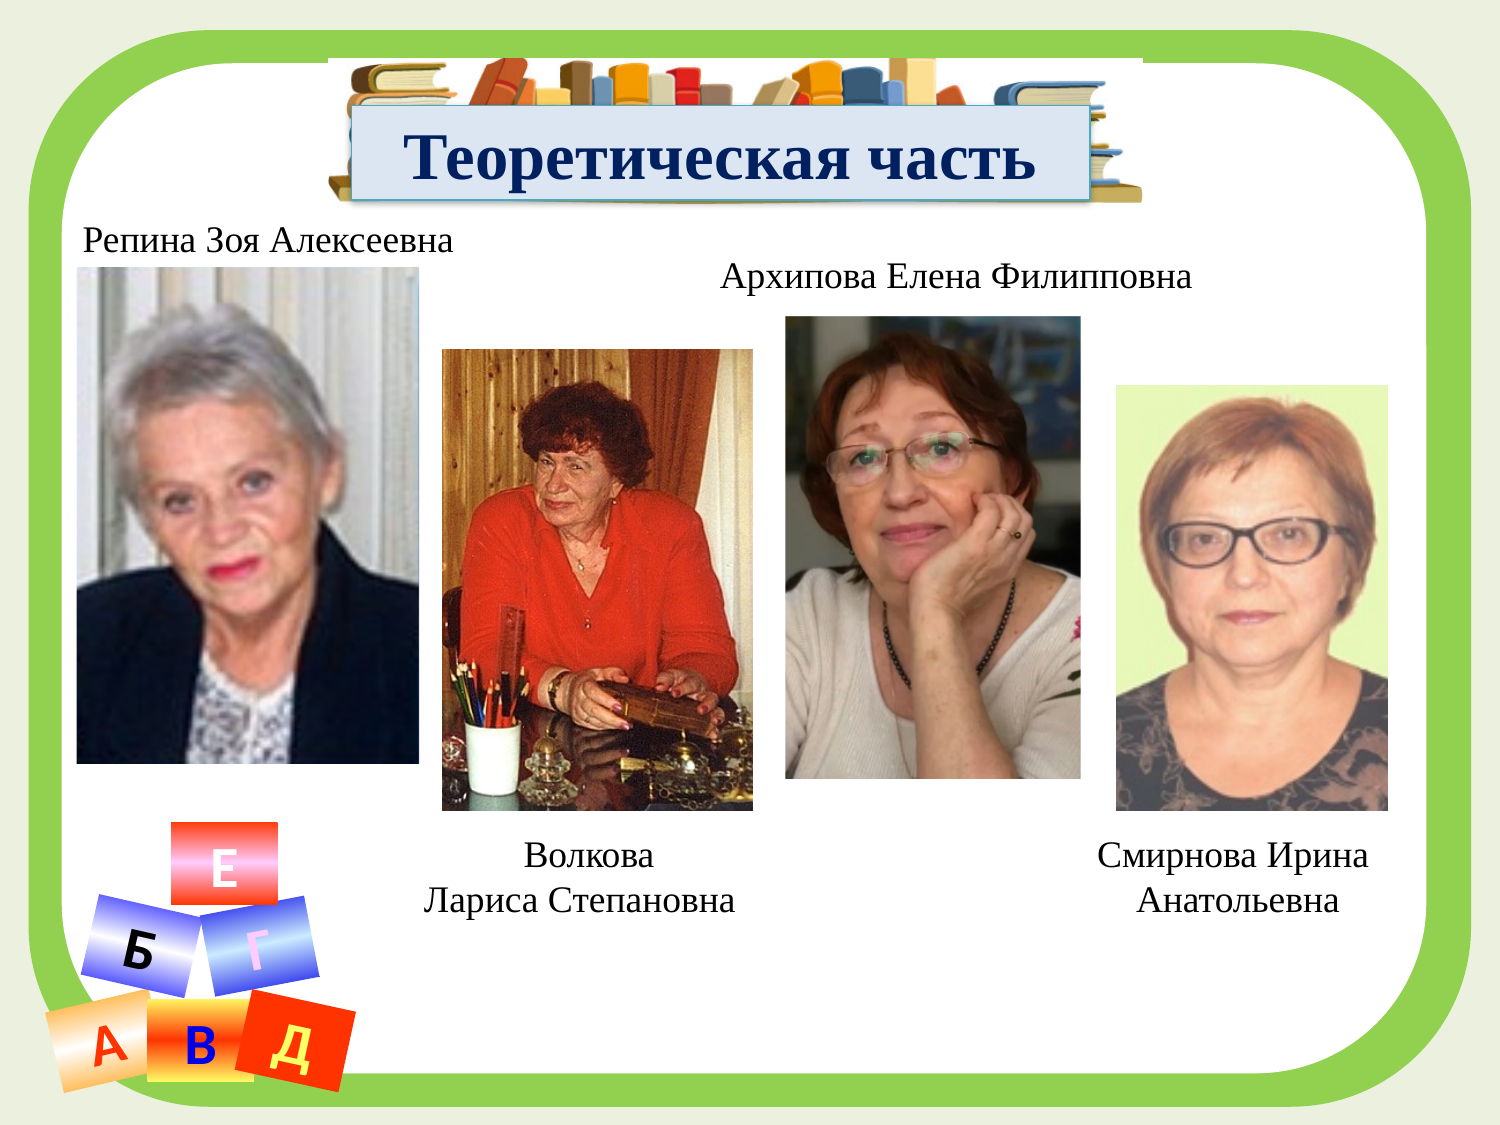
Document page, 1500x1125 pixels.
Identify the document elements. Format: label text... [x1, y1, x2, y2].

picture [442, 349, 753, 811]
text_box Смирнова Ирина Анатольевна [1082, 822, 1394, 927]
text_box Д [234, 989, 356, 1093]
text_box Е [171, 822, 278, 905]
text_box Архипова Елена Филипповна [705, 243, 1209, 304]
text_box В [147, 999, 254, 1082]
text_box [64, 66, 1424, 1071]
picture [76, 266, 420, 764]
picture [785, 314, 1081, 779]
text_box Г [199, 895, 320, 997]
text_box А [45, 989, 151, 1093]
text_box Волкова Лариса Степановна [409, 822, 769, 927]
text_box Б [80, 894, 201, 999]
text_box [29, 30, 1471, 1106]
text_box Репина Зоя Алексеевна [67, 208, 470, 268]
picture [1115, 385, 1389, 811]
picture [327, 58, 1144, 223]
